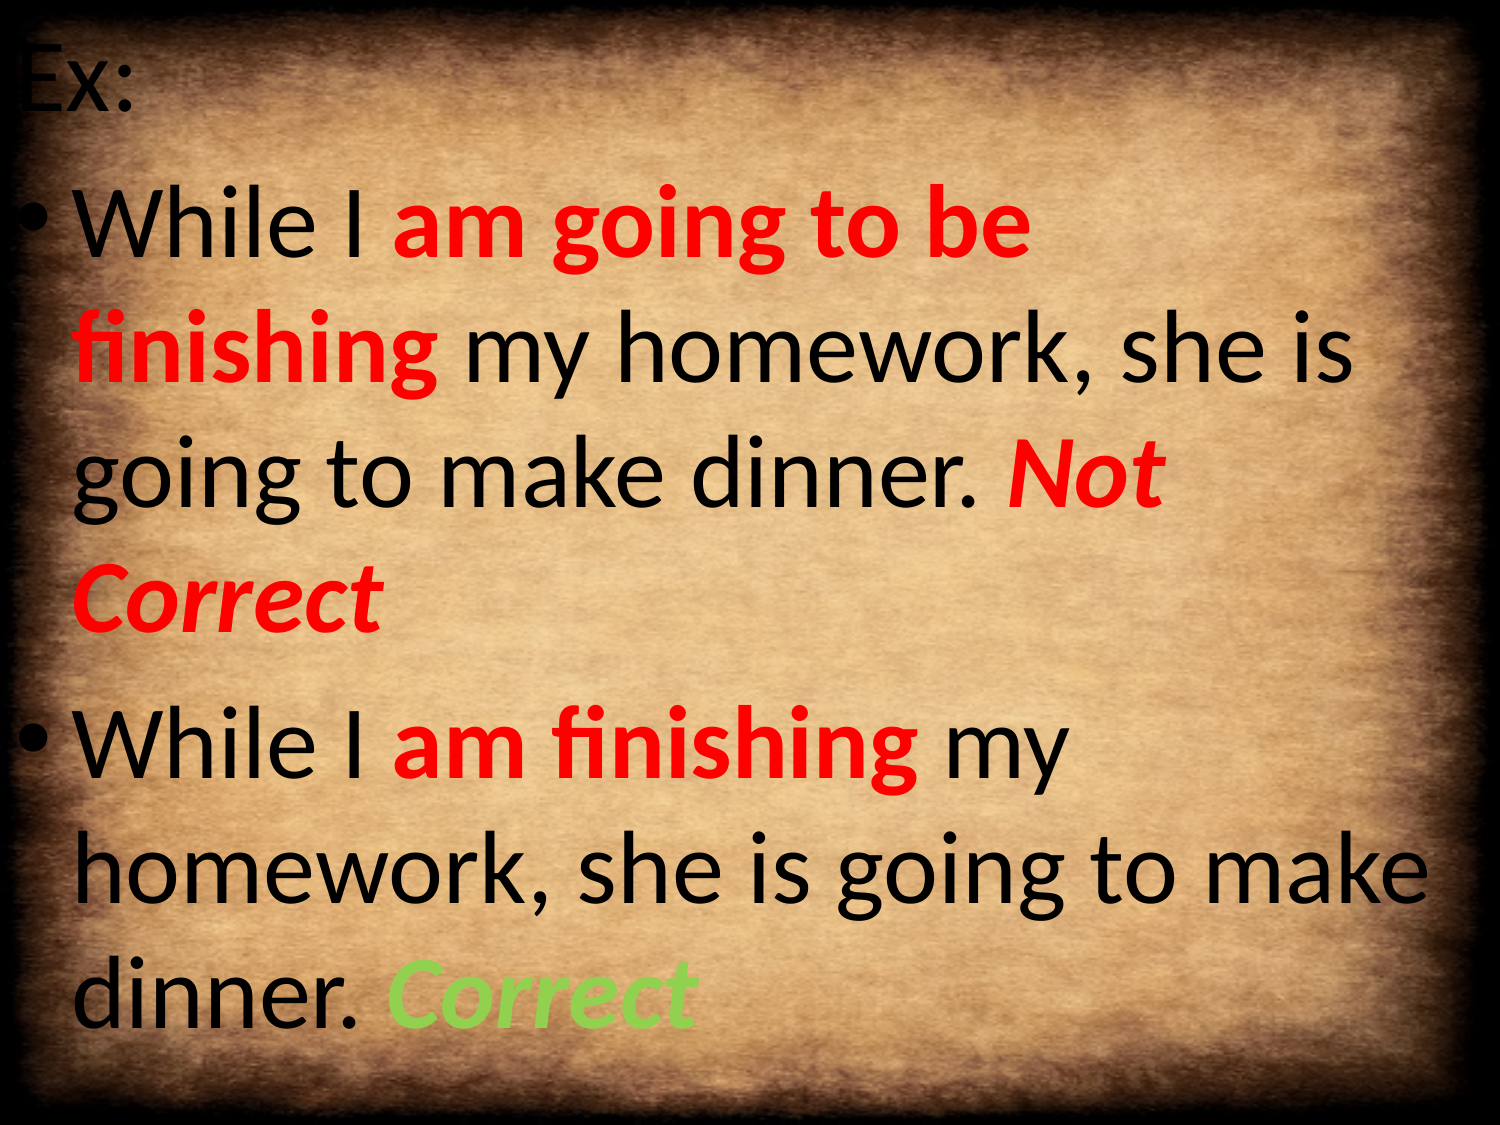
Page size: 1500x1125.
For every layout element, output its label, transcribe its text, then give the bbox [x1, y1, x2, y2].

list Ex: While I am going to be finishing my homework, she is going to make dinner. Not Correct While I am finishing my homework, she is going to make dinner. Correct [0, 0, 1500, 1125]
